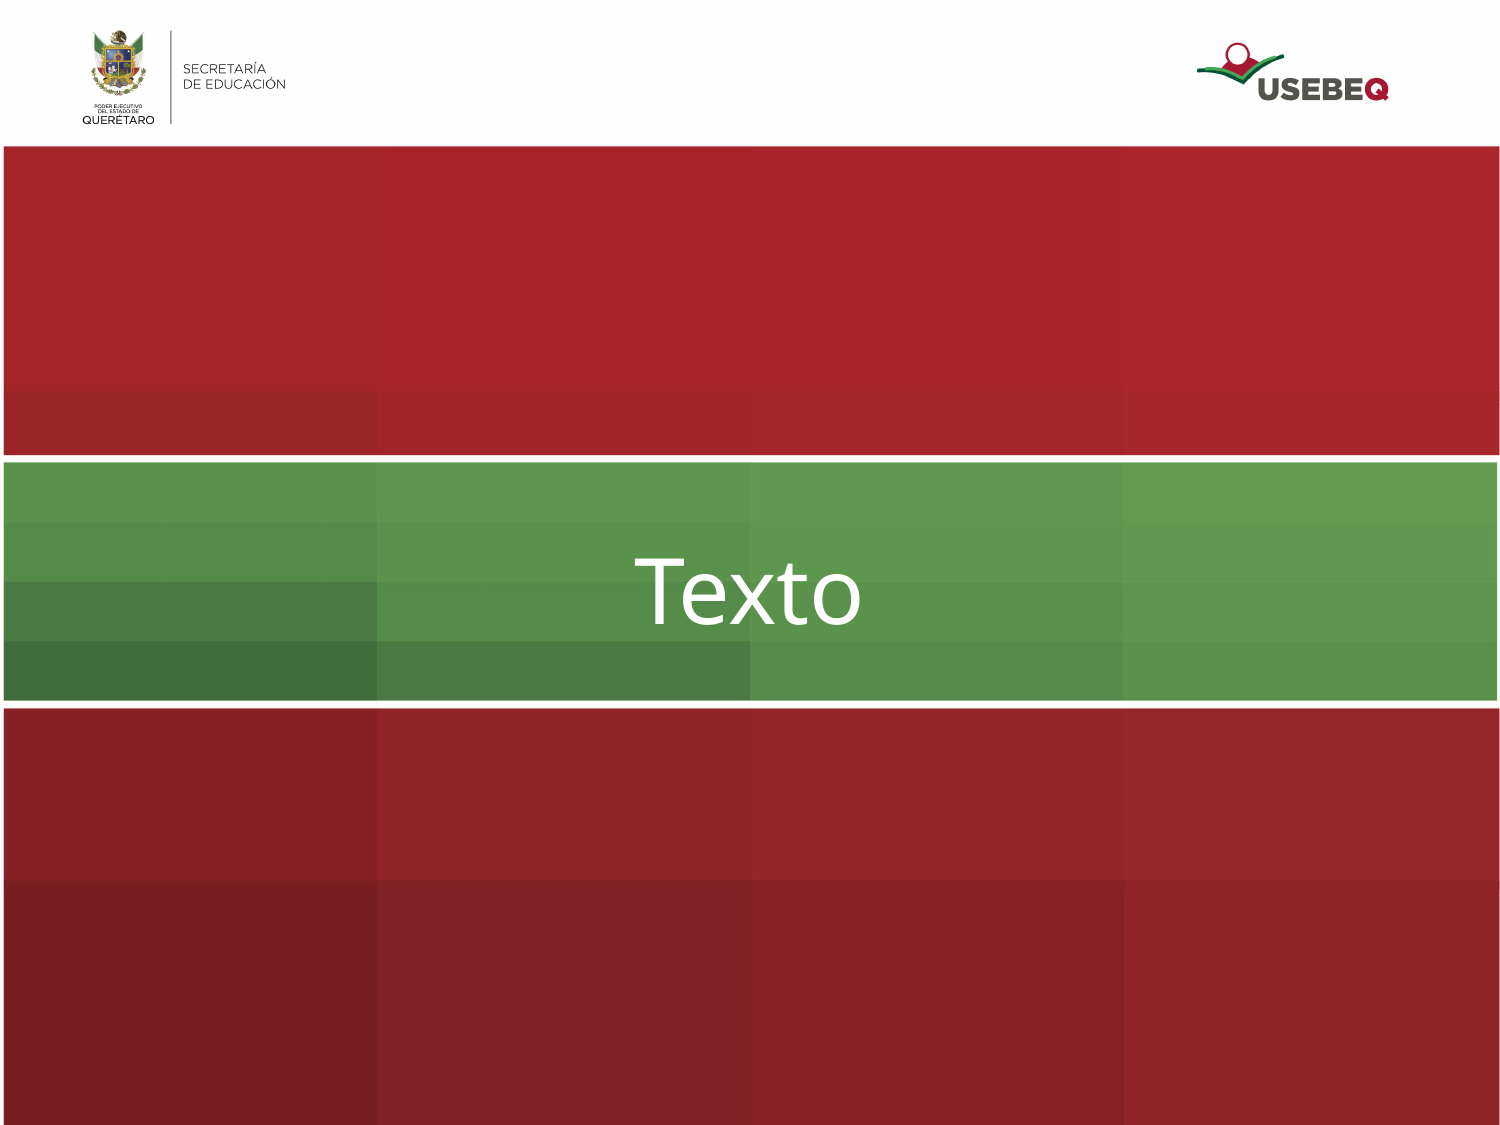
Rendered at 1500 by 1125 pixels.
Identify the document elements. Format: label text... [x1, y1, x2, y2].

title Texto [75, 494, 1425, 682]
picture [0, 0, 1500, 1125]
